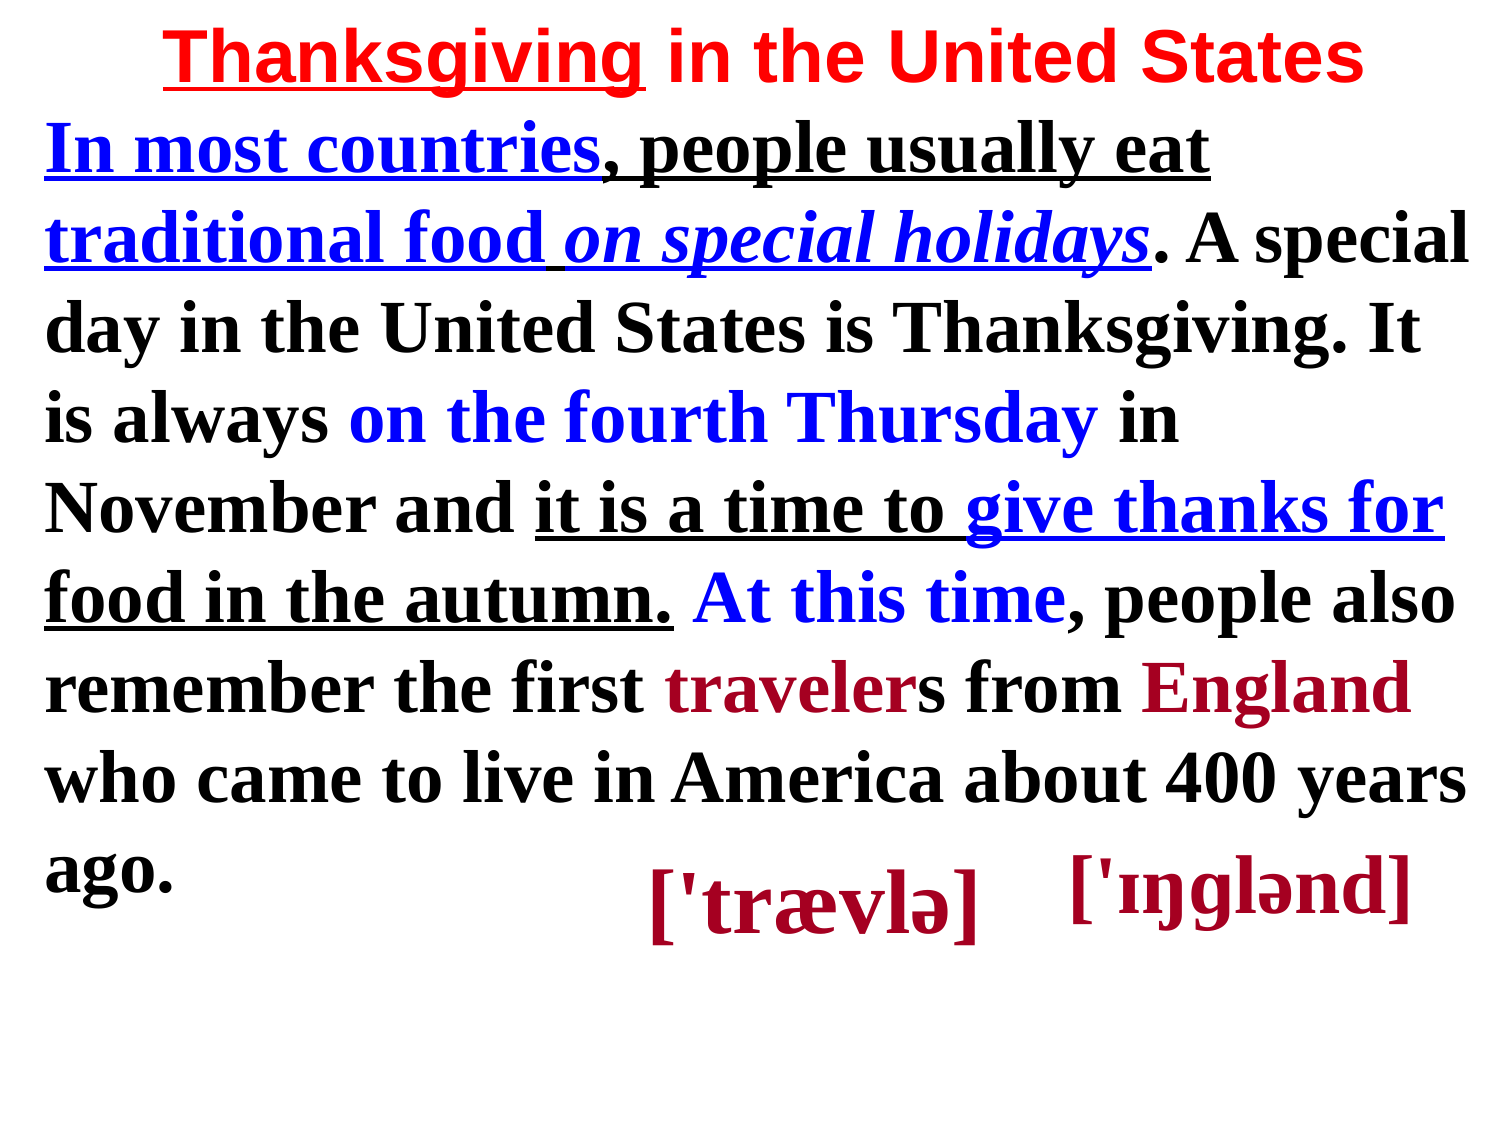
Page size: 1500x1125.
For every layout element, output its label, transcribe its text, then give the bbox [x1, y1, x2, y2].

text_box Thanksgiving in the United States In most countries, people usually eat traditional food on special holidays. A special day in the United States is Thanksgiving. It is always on the fourth Thursday in November and it is a time to give thanks for food in the autumn. At this time, people also remember the first travelers from England who came to live in America about 400 years ago. [29, 0, 1500, 915]
text_box ['ɪŋɡlənd] [1052, 822, 1451, 938]
text_box ['trævlə] [608, 834, 1021, 959]
